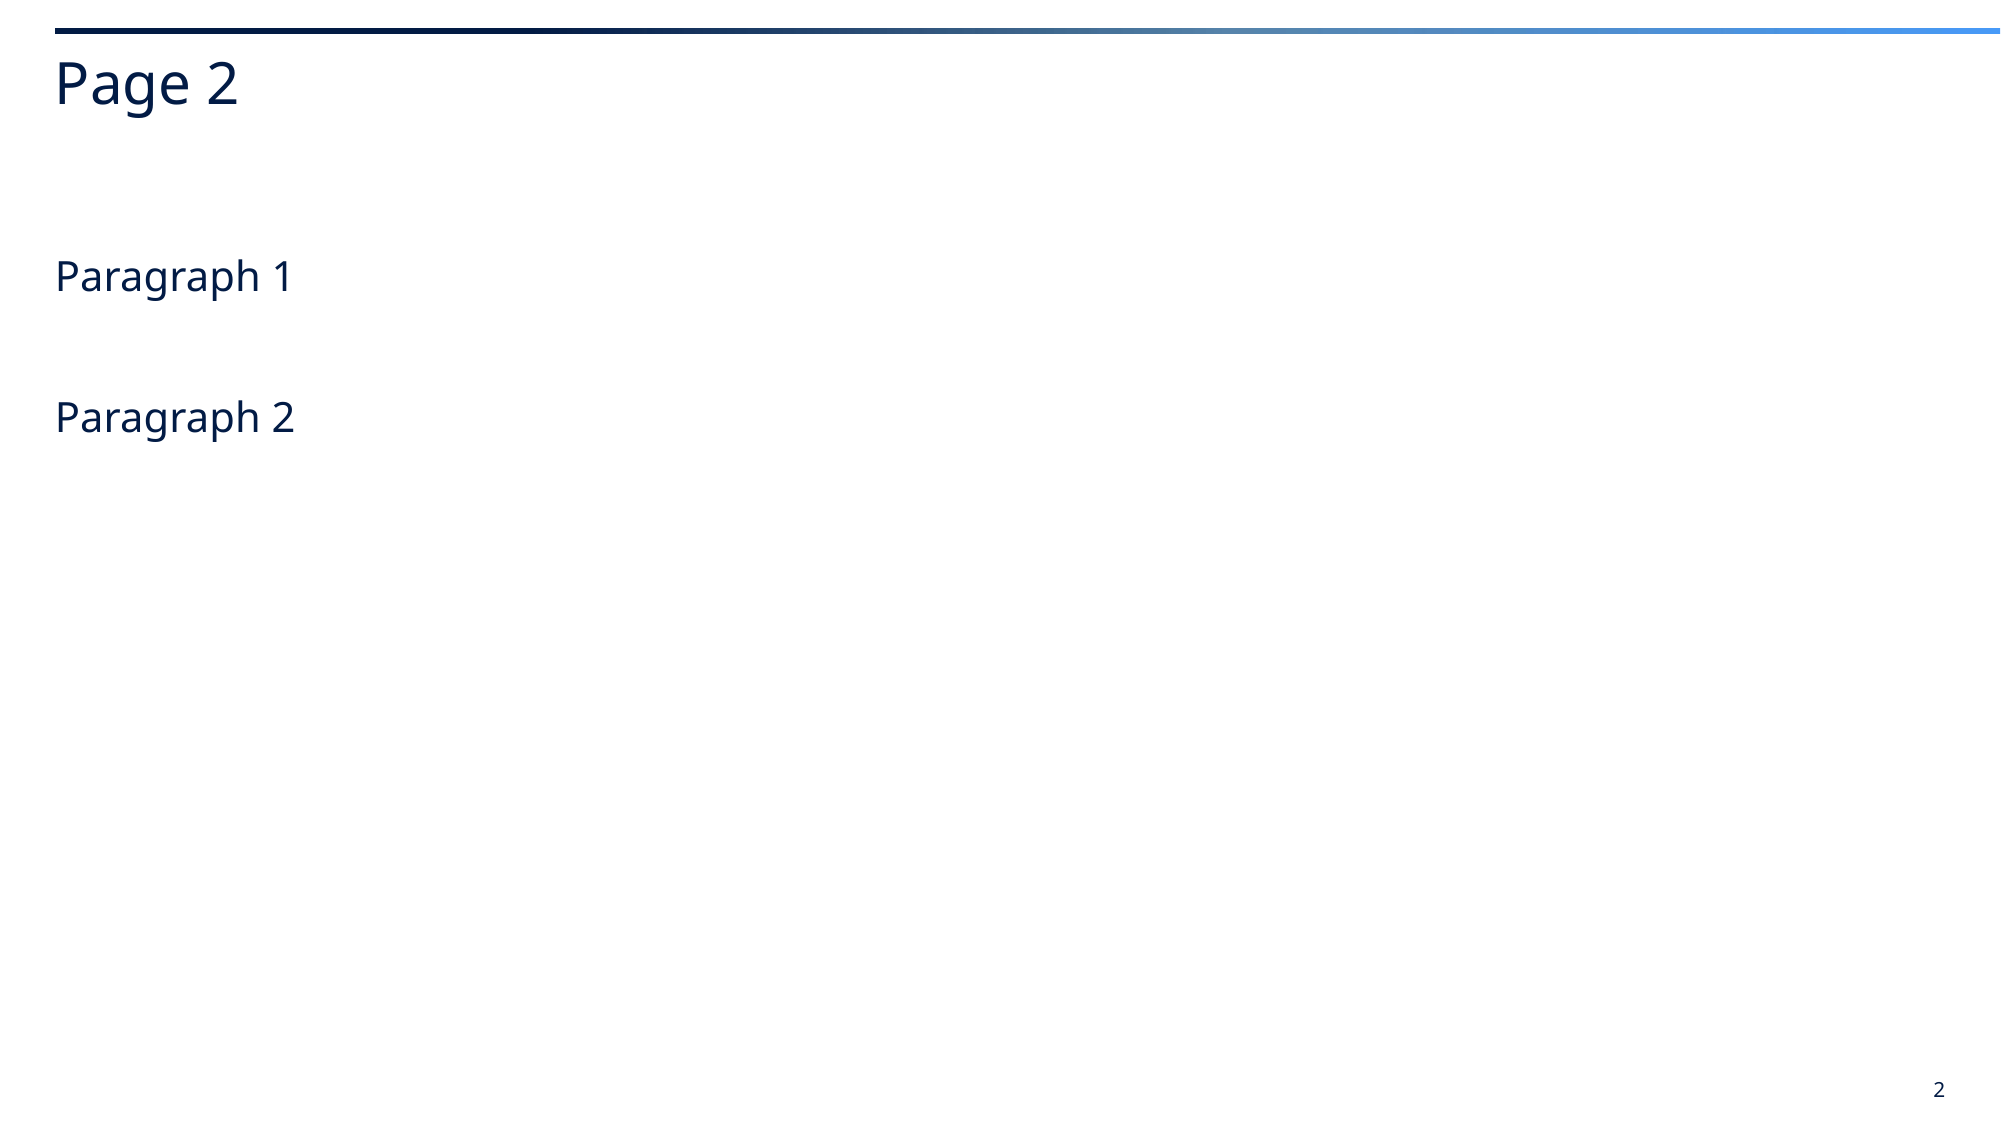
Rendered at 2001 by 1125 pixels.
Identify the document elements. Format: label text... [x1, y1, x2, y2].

picture [55, 28, 2001, 34]
title Page 2 [55, 48, 1945, 124]
list Paragraph 1 Paragraph 2 [55, 249, 1945, 1035]
